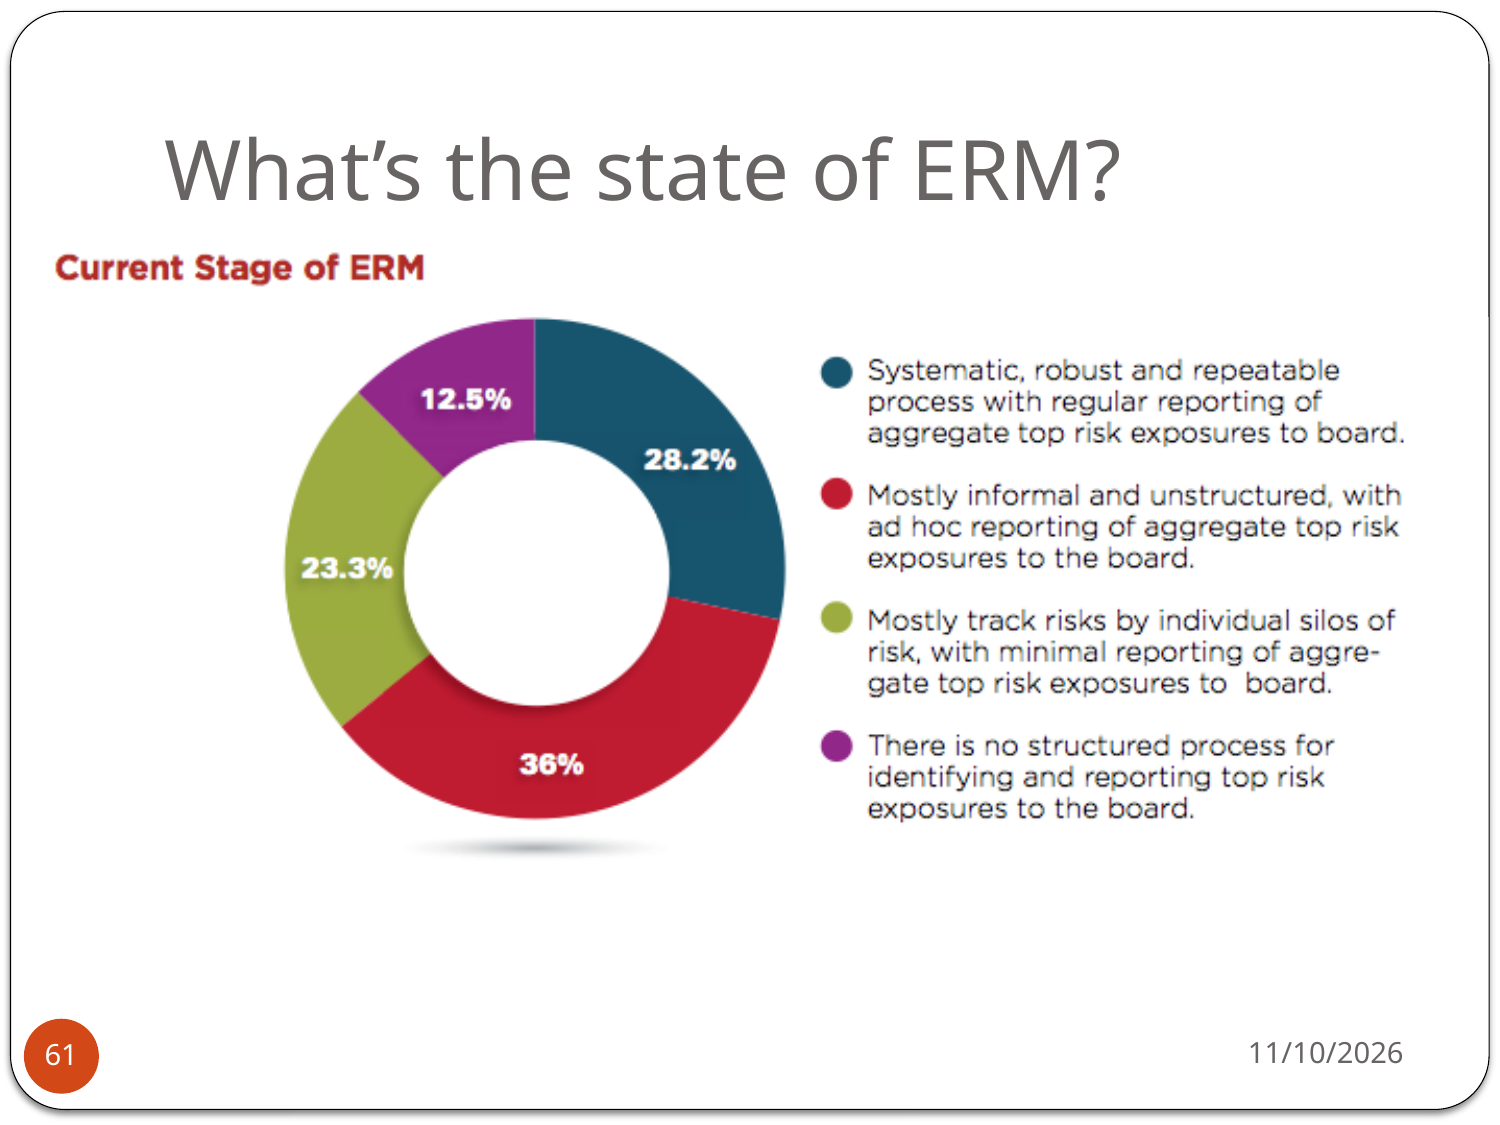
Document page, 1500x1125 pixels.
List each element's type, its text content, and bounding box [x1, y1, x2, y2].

picture [46, 247, 1454, 878]
title What’s the state of ERM? [150, 45, 1425, 233]
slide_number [1012, 1015, 1419, 1094]
slide_number 61 [23, 1018, 99, 1094]
